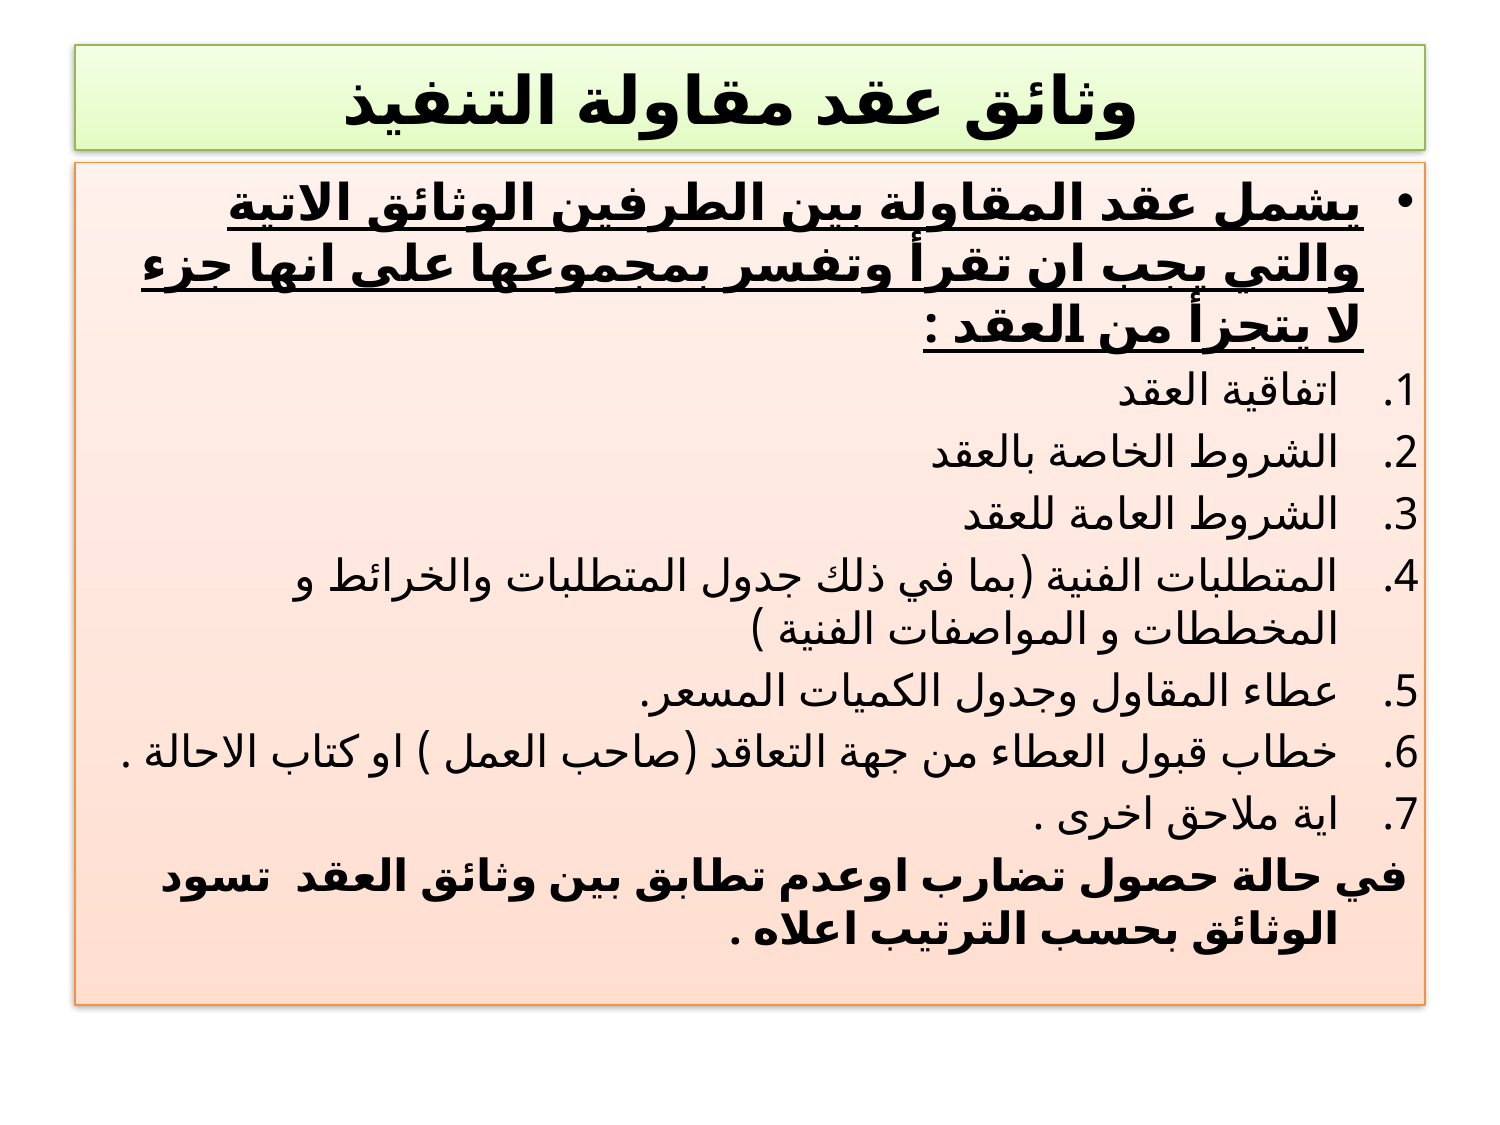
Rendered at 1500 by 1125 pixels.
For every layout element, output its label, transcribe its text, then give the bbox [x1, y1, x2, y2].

list يشمل عقد المقاولة بين الطرفين الوثائق الاتية والتي يجب ان تقرأ وتفسر بمجموعها على انها جزء لا يتجزأ من العقد : اتفاقية العقد الشروط الخاصة بالعقد الشروط العامة للعقد المتطلبات الفنية (بما في ذلك جدول المتطلبات والخرائط و المخططات و المواصفات الفنية ) عطاء المقاول وجدول الكميات المسعر. خطاب قبول العطاء من جهة التعاقد (صاحب العمل ) او كتاب الاحالة . اية ملاحق اخرى . في حالة حصول تضارب اوعدم تطابق بين وثائق العقد تسود الوثائق بحسب الترتيب اعلاه . [74, 162, 1426, 1006]
title وثائق عقد مقاولة التنفيذ [74, 44, 1426, 151]
